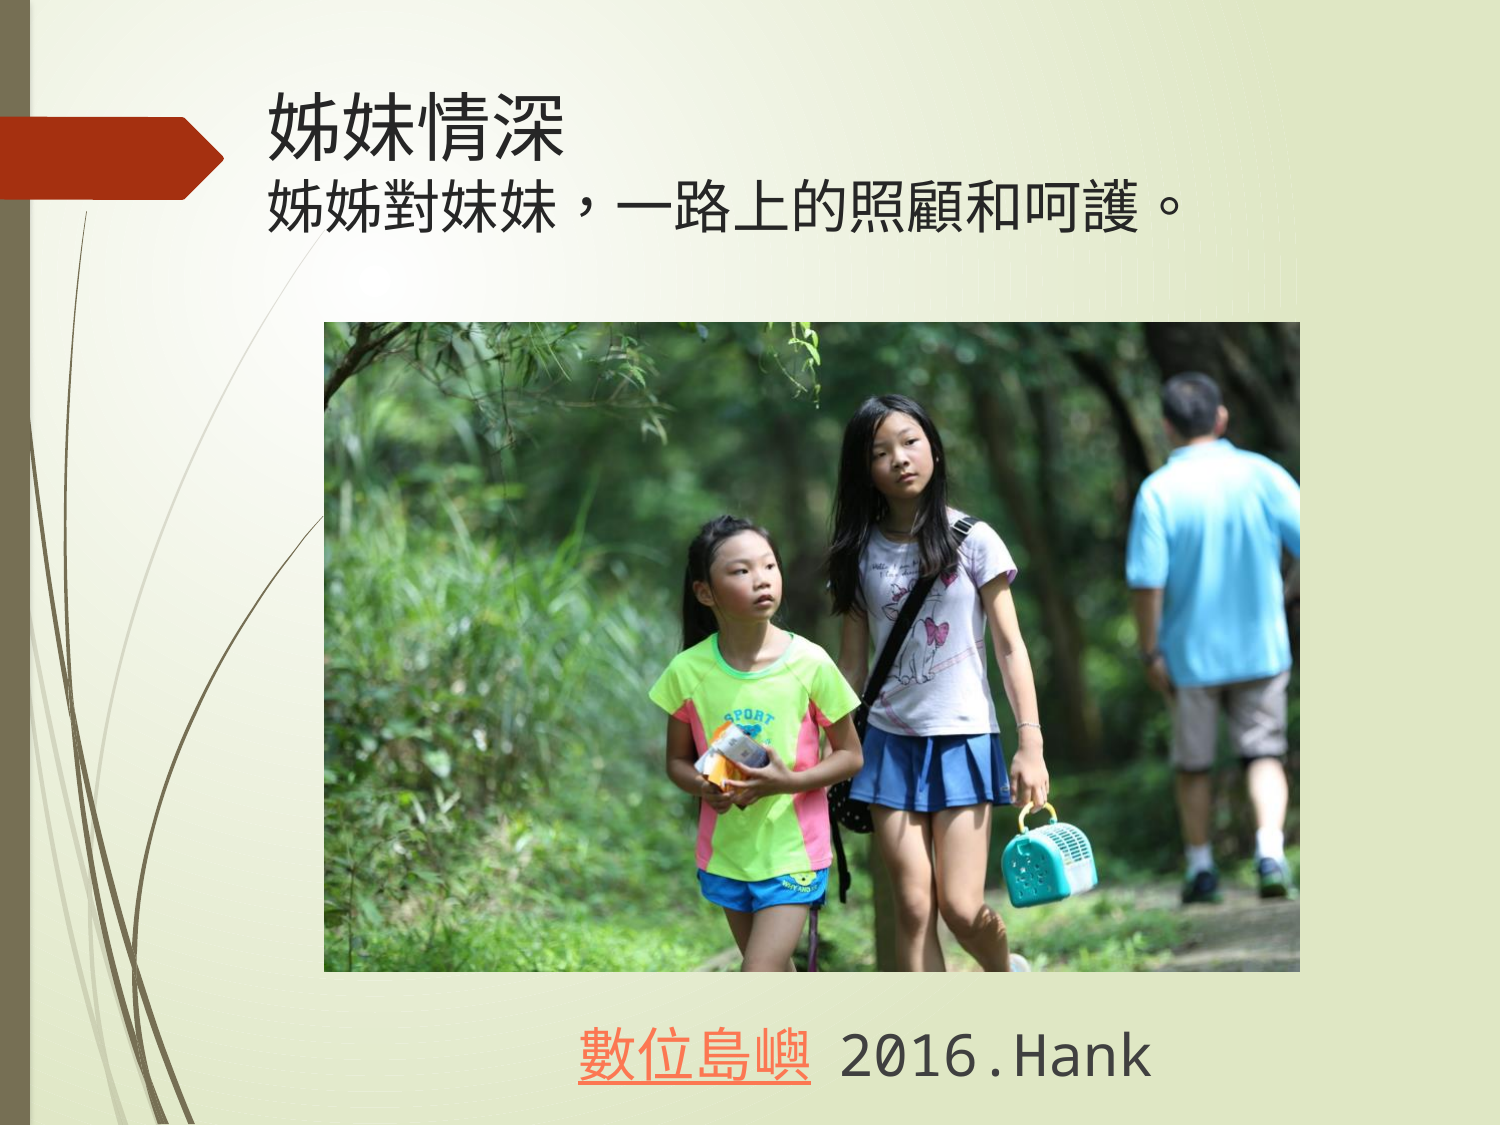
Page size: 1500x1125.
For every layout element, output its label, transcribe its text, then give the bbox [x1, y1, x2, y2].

title 姊妹情深 姊姊對妹妹，一路上的照顧和呵護。 [251, 73, 1438, 284]
text_box 數位島嶼 2016.Hank [563, 1010, 1170, 1100]
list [324, 321, 1300, 972]
